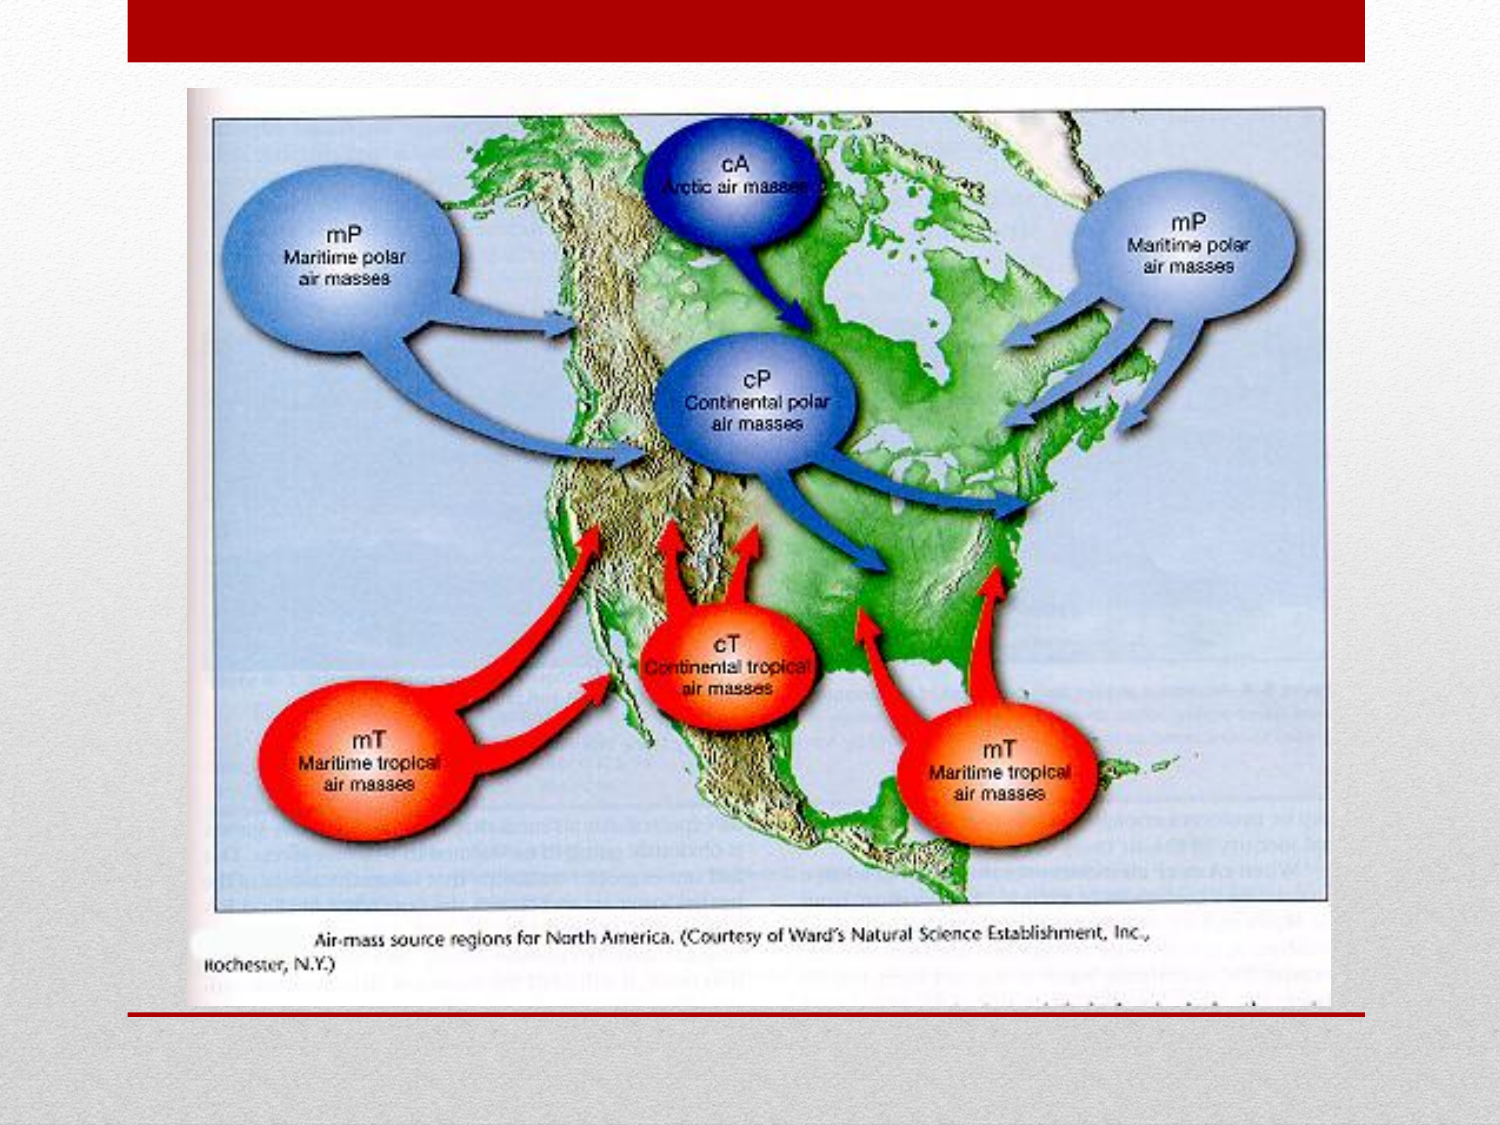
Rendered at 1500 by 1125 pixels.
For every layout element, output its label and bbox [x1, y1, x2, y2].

picture [186, 87, 1332, 1007]
